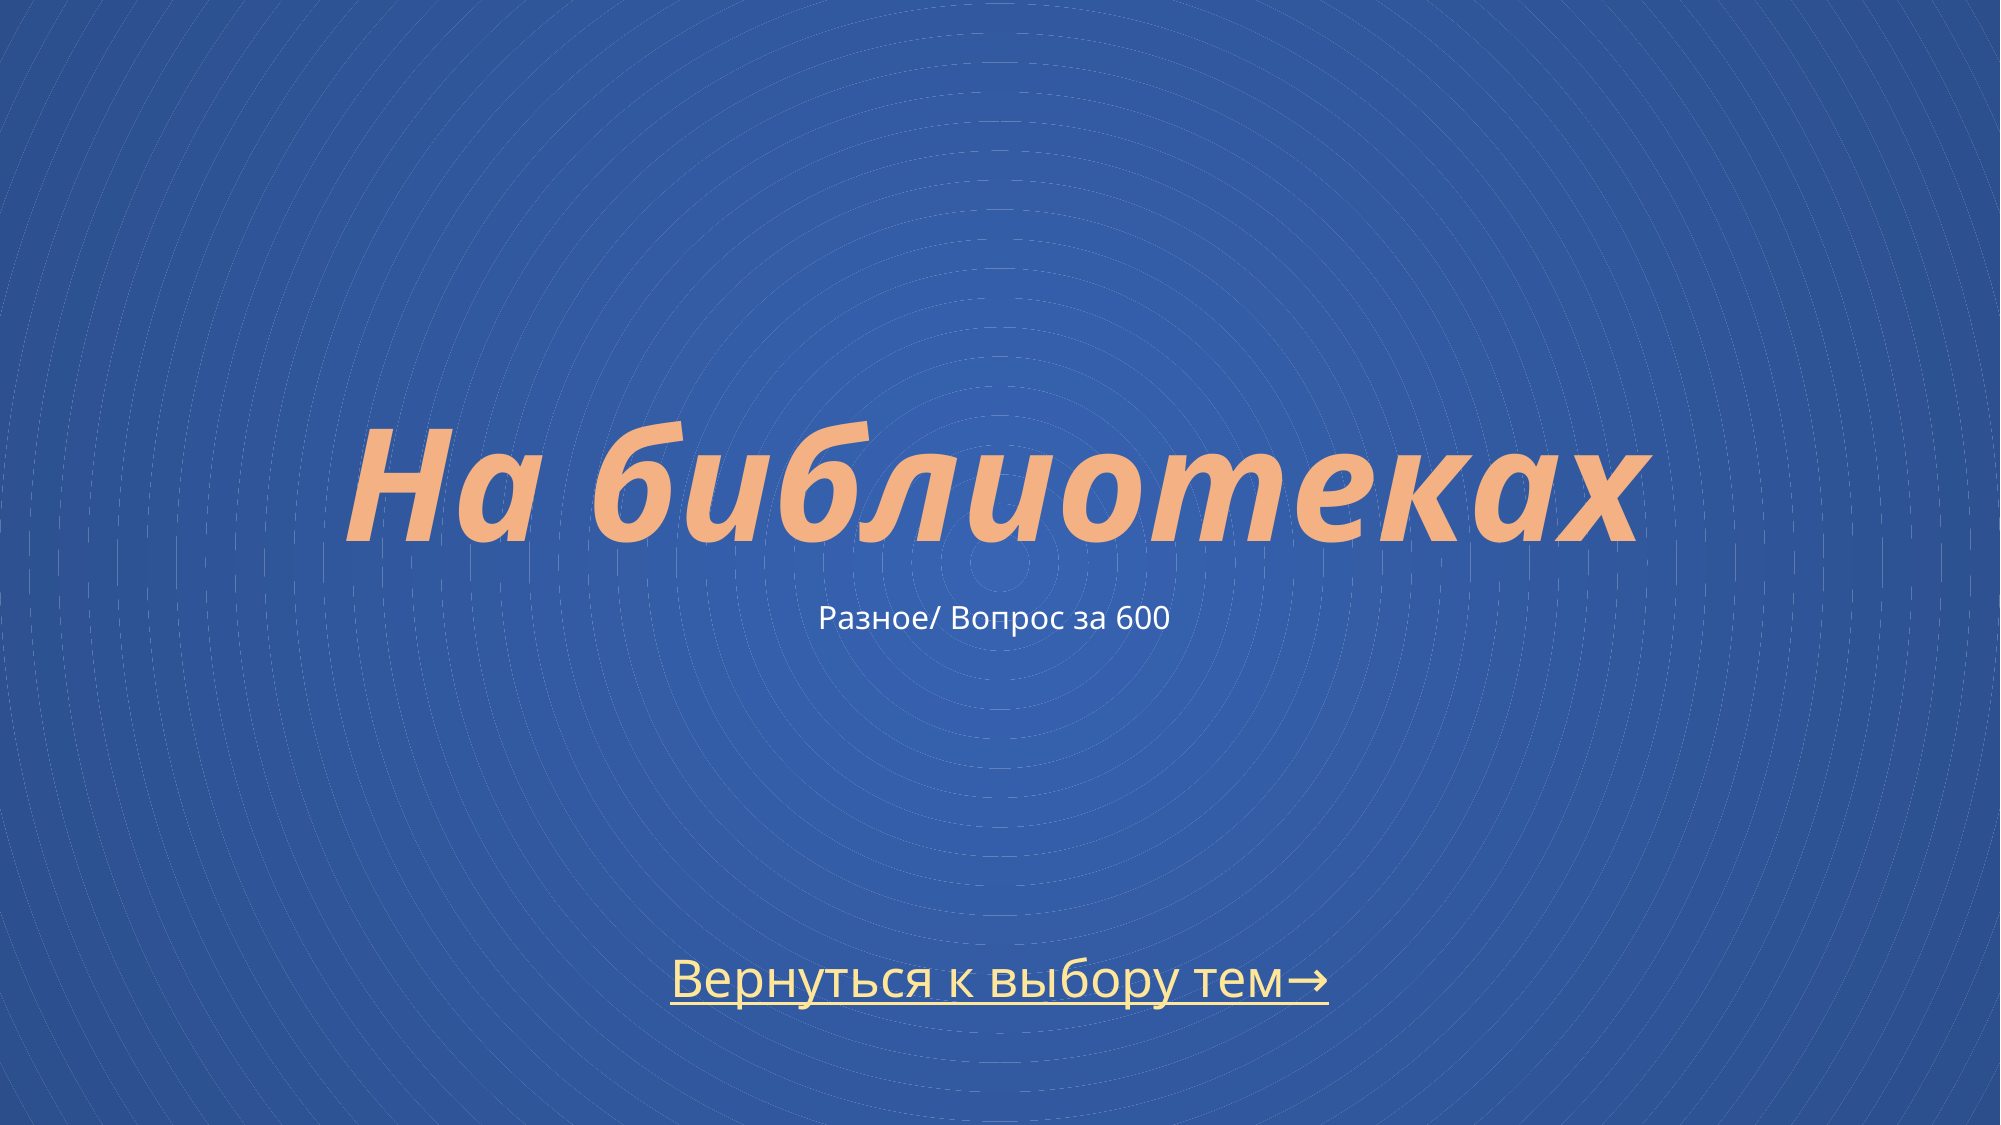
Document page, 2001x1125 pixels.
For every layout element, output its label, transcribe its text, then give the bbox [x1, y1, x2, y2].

text_box Вернуться к выбору тем→ [655, 938, 1345, 1016]
title На библиотеках Разное/ Вопрос за 600 [25, 396, 1964, 646]
